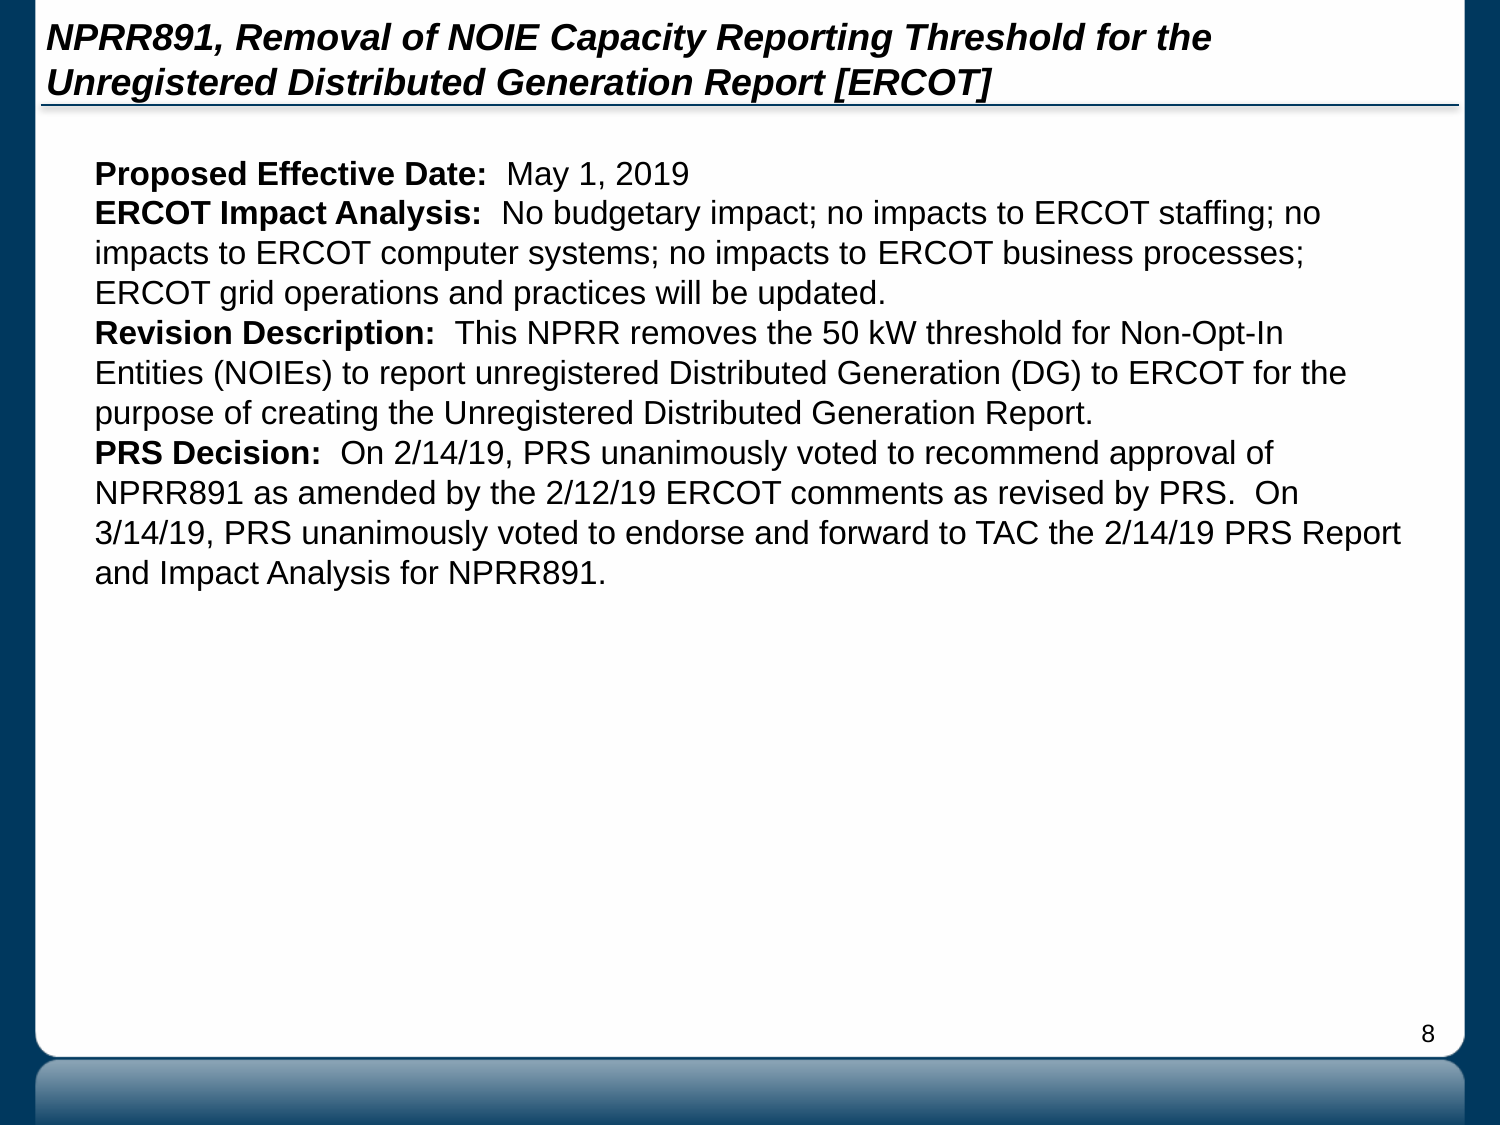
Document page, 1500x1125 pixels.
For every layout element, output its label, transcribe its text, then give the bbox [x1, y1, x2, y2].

title NPRR891, Removal of NOIE Capacity Reporting Threshold for the Unregistered Distributed Generation Report [ERCOT] [31, 20, 1464, 97]
picture [35, 0, 1465, 1125]
text_box Proposed Effective Date: May 1, 2019 ERCOT Impact Analysis: No budgetary impact; no impacts to ERCOT staffing; no impacts to ERCOT computer systems; no impacts to ERCOT business processes; ERCOT grid operations and practices will be updated. Revision Description: This NPRR removes the 50 kW threshold for Non-Opt-In Entities (NOIEs) to report unregistered Distributed Generation (DG) to ERCOT for the purpose of creating the Unregistered Distributed Generation Report. PRS Decision: On 2/14/19, PRS unanimously voted to recommend approval of NPRR891 as amended by the 2/12/19 ERCOT comments as revised by PRS. On 3/14/19, PRS unanimously voted to endorse and forward to TAC the 2/14/19 PRS Report and Impact Analysis for NPRR891. [79, 144, 1419, 599]
